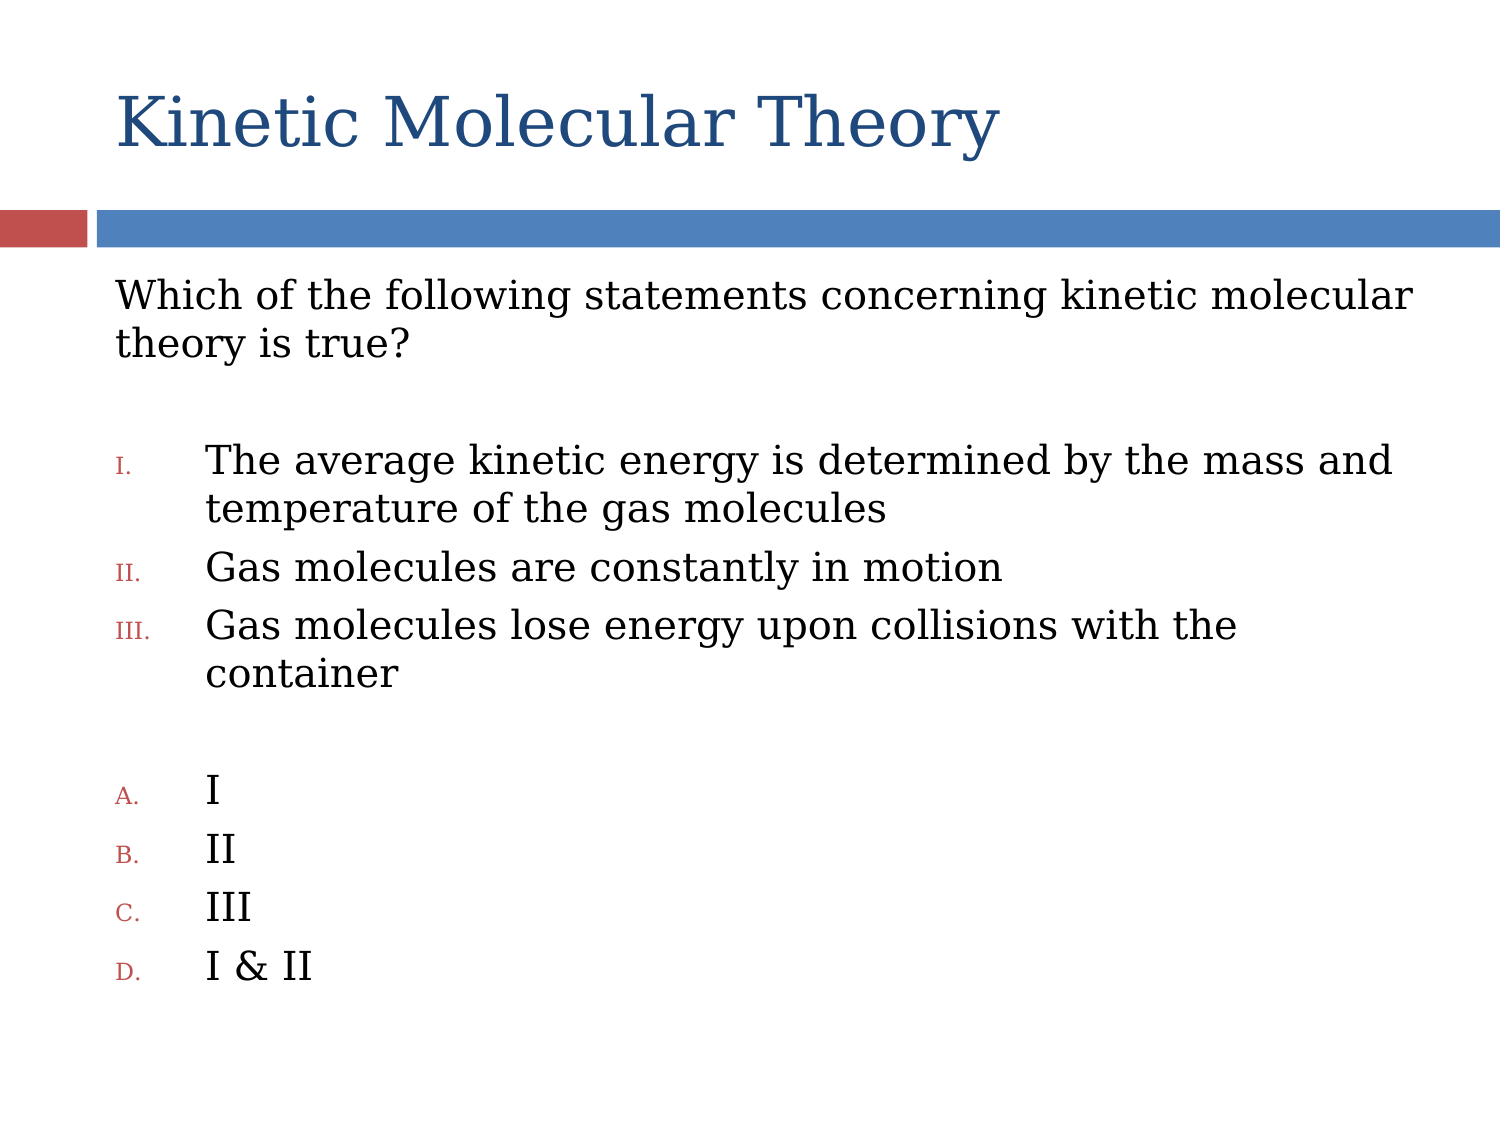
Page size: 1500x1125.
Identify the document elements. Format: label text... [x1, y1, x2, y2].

title Kinetic Molecular Theory [100, 37, 1438, 200]
list Which of the following statements concerning kinetic molecular theory is true? The average kinetic energy is determined by the mass and temperature of the gas molecules Gas molecules are constantly in motion Gas molecules lose energy upon collisions with the container I II III I & II [100, 262, 1438, 1000]
